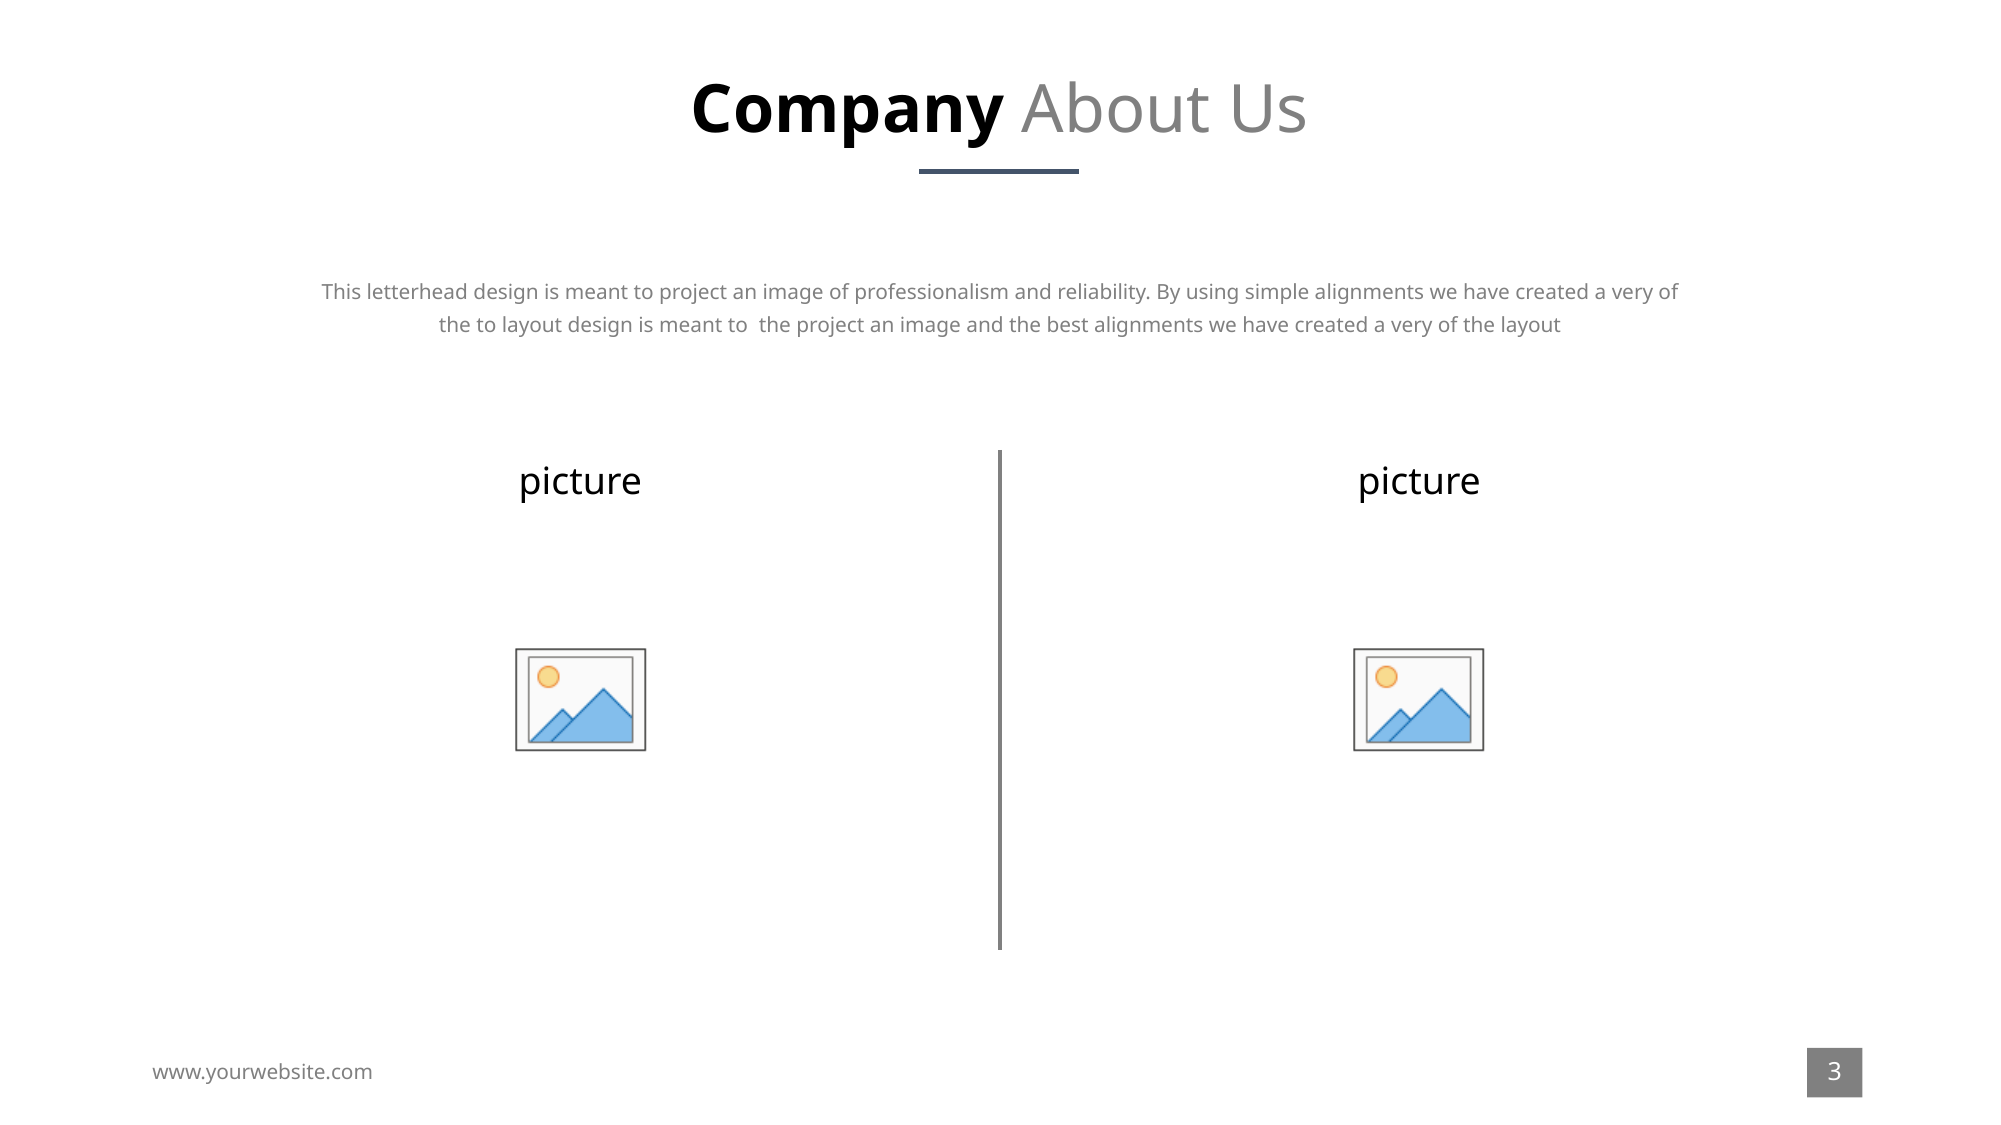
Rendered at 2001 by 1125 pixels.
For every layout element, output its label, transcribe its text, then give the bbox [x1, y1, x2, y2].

picture [307, 449, 853, 951]
text_box This letterhead design is meant to project an image of professionalism and reliability. By using simple alignments we have created a very of the to layout design is meant to the project an image and the best alignments we have created a very of the layout [308, 250, 1692, 357]
footer www.yourwebsite.com [137, 1042, 415, 1103]
slide_number 3 [1807, 1047, 1863, 1098]
picture [1146, 449, 1692, 951]
title Company About Us [137, 55, 1863, 167]
